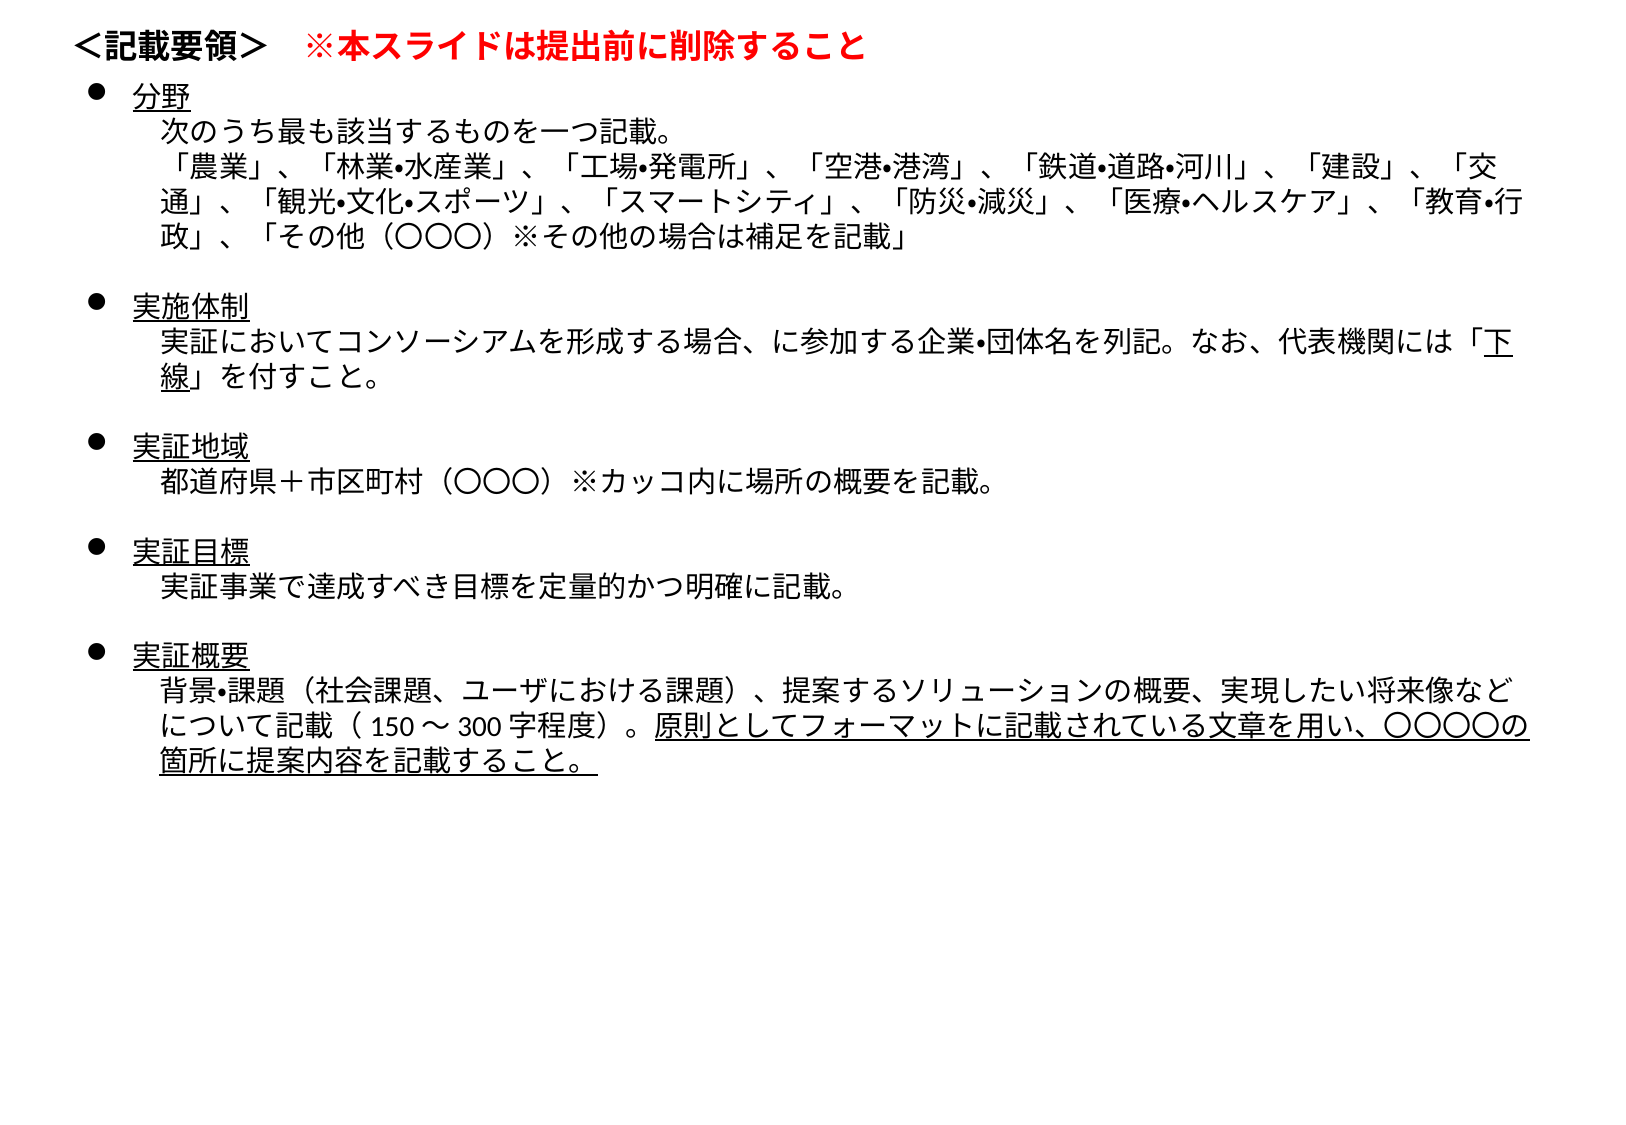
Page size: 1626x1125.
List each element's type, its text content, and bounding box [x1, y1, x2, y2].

text_box 分野 次のうち最も該当するものを一つ記載。 「農業」、「林業・水産業」、「工場・発電所」、「空港・港湾」、「鉄道・道路・河川」、「建設」、「交通」、「観光・文化・スポーツ」、「スマートシティ」、「防災・減災」、「医療・ヘルスケア」、「教育・行政」、「その他（〇〇〇）※その他の場合は補足を記載」 実施体制 実証においてコンソーシアムを形成する場合、に参加する企業・団体名を列記。なお、代表機関には「下線」を付すこと。 実証地域 都道府県＋市区町村（〇〇〇）※カッコ内に場所の概要を記載。 実証目標 実証事業で達成すべき目標を定量的かつ明確に記載。 実証概要 背景・課題（社会課題、ユーザにおける課題）、提案するソリューションの概要、実現したい将来像などについて記載（150～300字程度）。原則としてフォーマットに記載されている文章を用い、〇〇〇〇の箇所に提案内容を記載すること。 [70, 71, 1554, 1098]
text_box ＜記載要領＞ ※本スライドは提出前に削除すること [56, 17, 903, 73]
